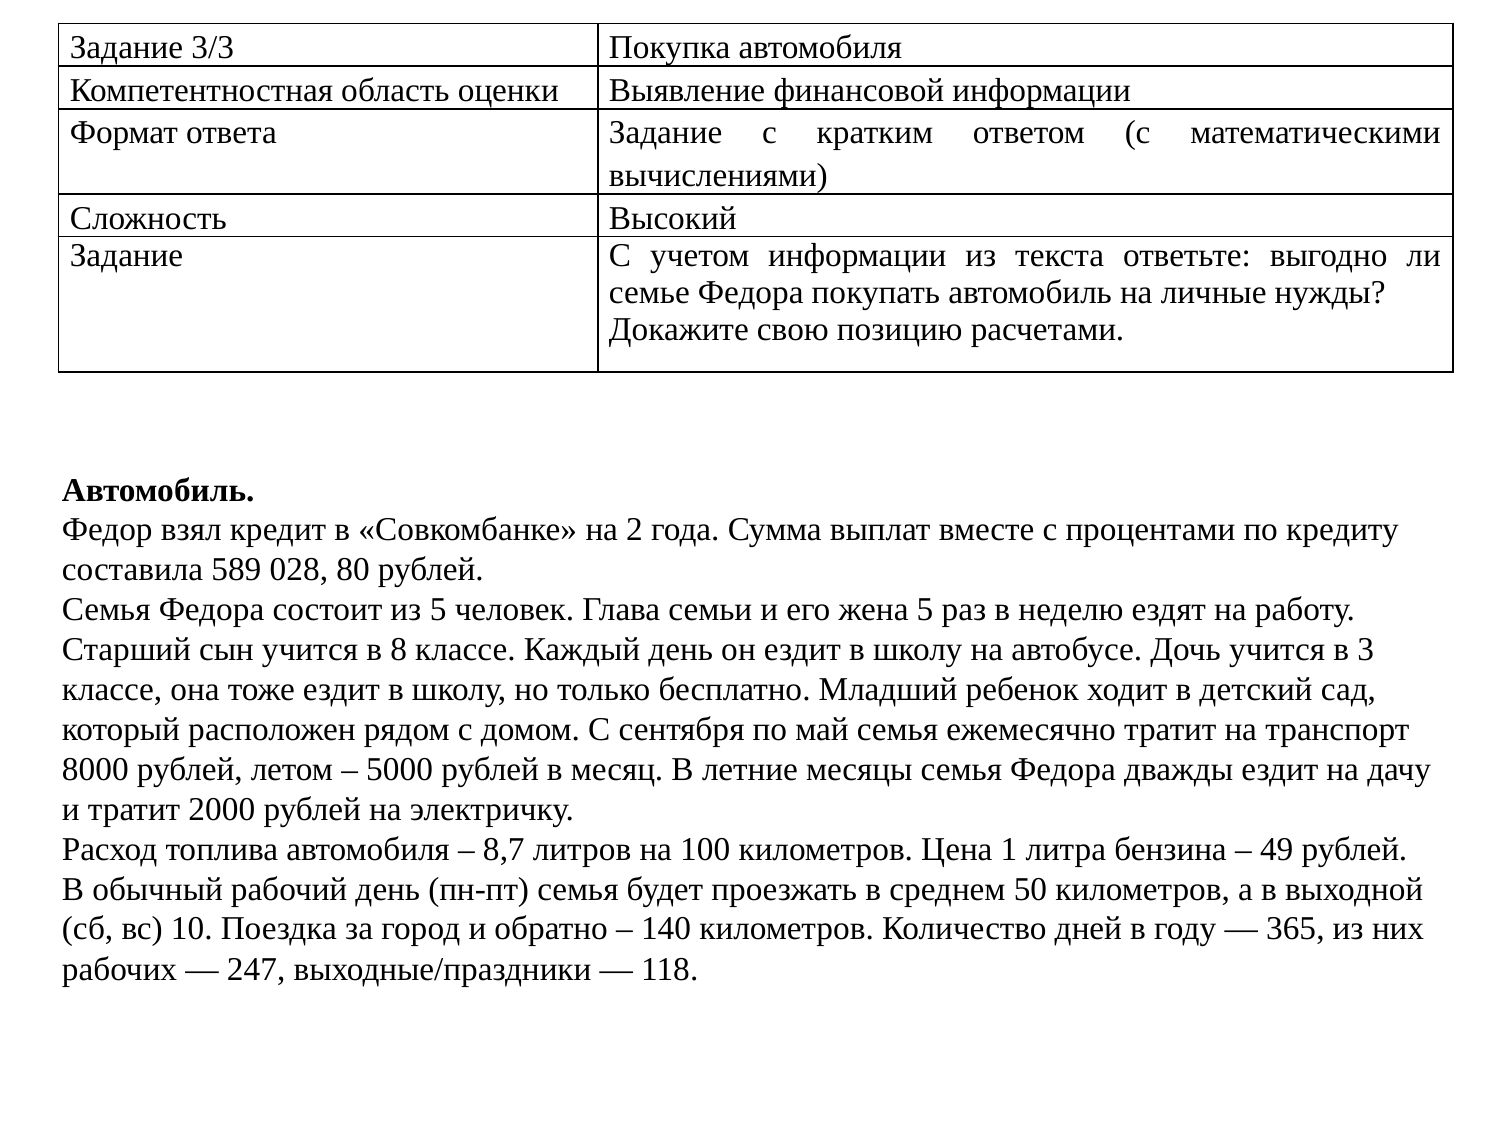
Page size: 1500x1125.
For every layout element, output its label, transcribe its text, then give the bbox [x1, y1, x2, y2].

table_header Задание 3/3 [59, 24, 597, 65]
table_cell Формат ответа [59, 110, 597, 193]
table_cell Компетентностная область оценки [59, 67, 597, 108]
table_header Покупка автомобиля [599, 24, 1452, 65]
table_cell С учетом информации из текста ответьте: выгодно ли семье Федора покупать автомобиль на личные нужды? Докажите свою позицию расчетами. [599, 237, 1452, 371]
text_box Автомобиль. Федор взял кредит в «Совкомбанке» на 2 года. Сумма выплат вместе с процентами по кредиту составила 589 028, 80 рублей. Семья Федора состоит из 5 человек. Глава семьи и его жена 5 раз в неделю ездят на работу. Старший сын учится в 8 классе. Каждый день он ездит в школу на автобусе. Дочь учится в 3 классе, она тоже ездит в школу, но только бесплатно. Младший ребенок ходит в детский сад, который расположен рядом с домом. С сентября по май семья ежемесячно тратит на транспорт 8000 рублей, летом – 5000 рублей в месяц. В летние месяцы семья Федора дважды ездит на дачу и тратит 2000 рублей на электричку. Расход топлива автомобиля – 8,7 литров на 100 километров. Цена 1 литра бензина – 49 рублей. В обычный рабочий день (пн-пт) семья будет проезжать в среднем 50 километров, а в выходной (сб, вс) 10. Поездка за город и обратно – 140 километров. Количество дней в году — 365, из них рабочих — 247, выходные/праздники — 118. [46, 460, 1454, 995]
table_cell Задание [59, 237, 597, 371]
table_cell Сложность [59, 195, 597, 236]
table_cell Задание с кратким ответом (с математическими вычислениями) [599, 110, 1452, 193]
table_cell Выявление финансовой информации [599, 67, 1452, 108]
table_cell Высокий [599, 195, 1452, 236]
